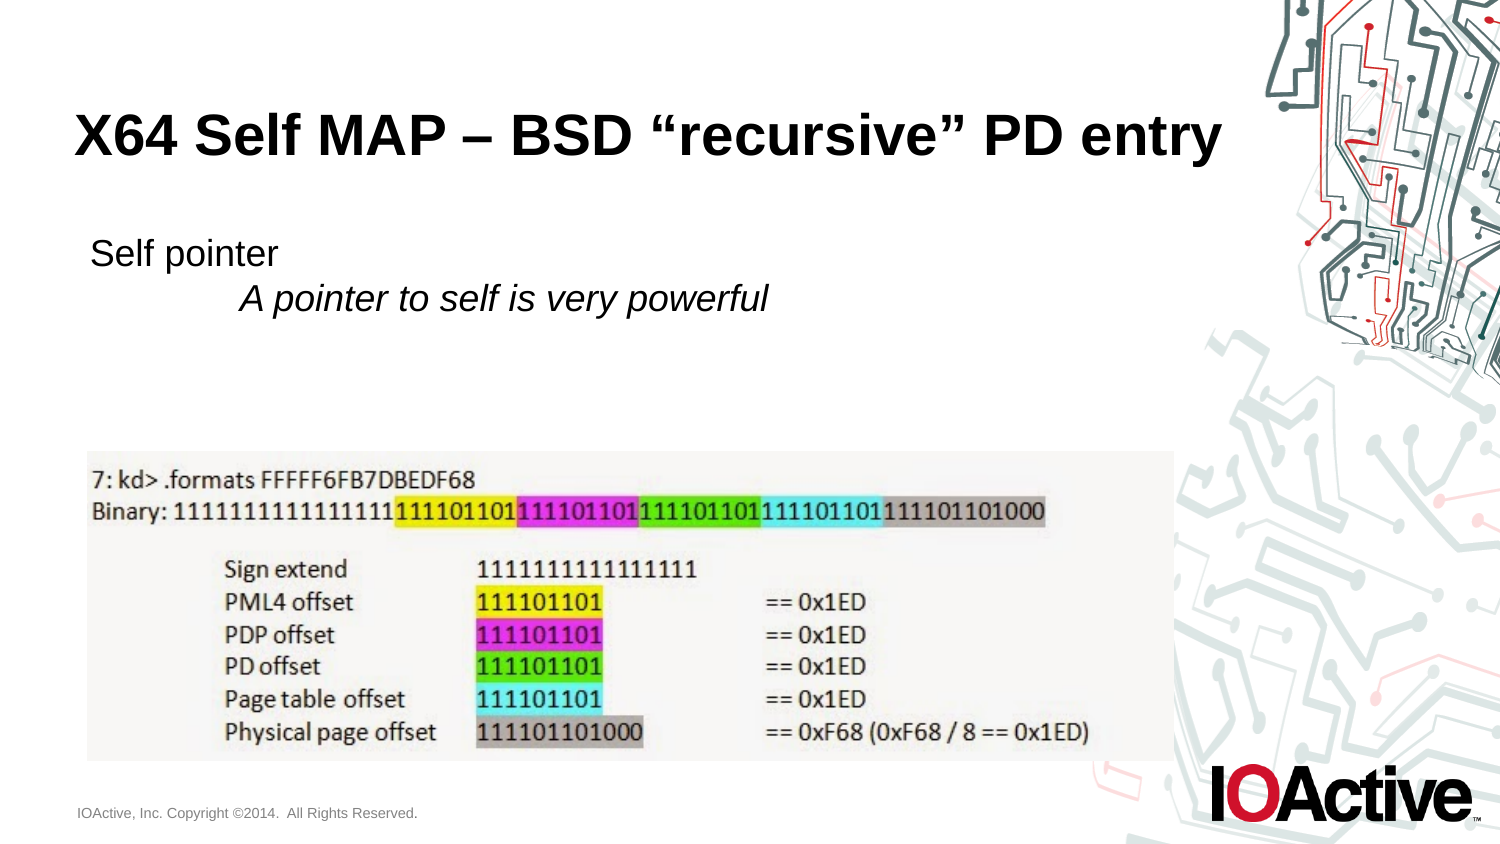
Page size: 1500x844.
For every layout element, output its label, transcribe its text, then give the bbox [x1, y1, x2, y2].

title X64 Self MAP – BSD “recursive” PD entry [74, 96, 1325, 238]
picture [0, 0, 1500, 844]
text_box Self pointer A pointer to self is very powerful [75, 221, 1225, 327]
